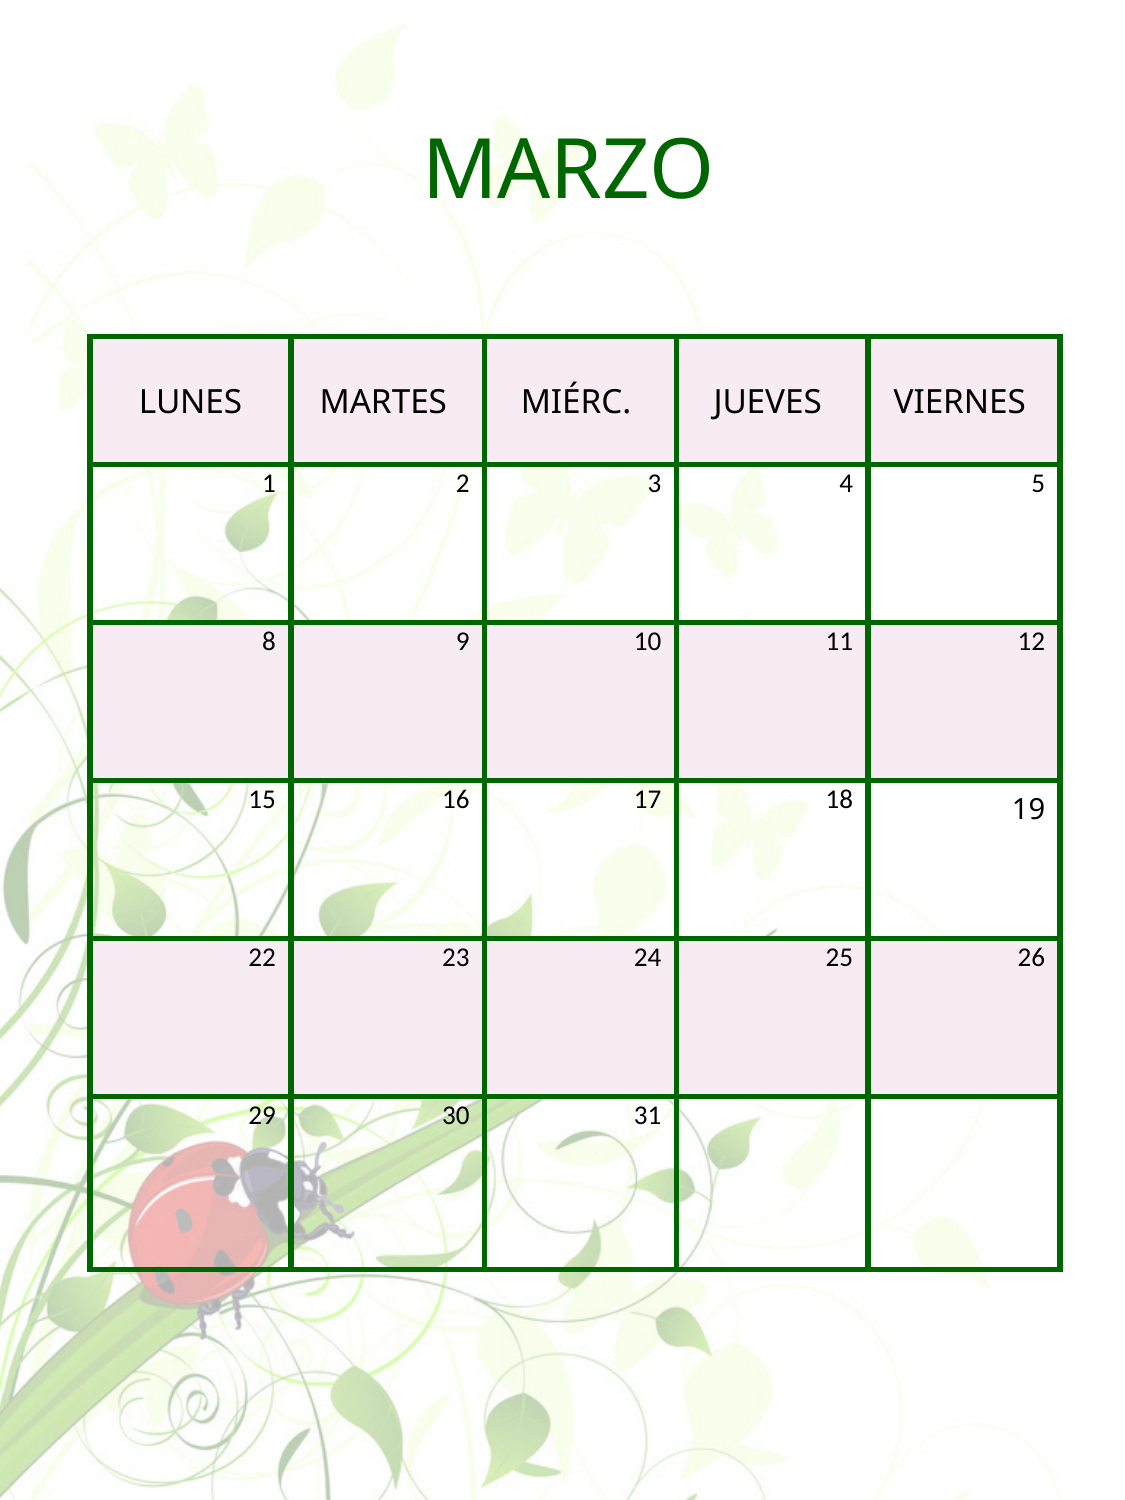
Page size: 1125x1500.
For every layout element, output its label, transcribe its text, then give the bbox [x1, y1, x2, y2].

table_cell 24 [487, 941, 674, 1094]
table_cell 12 [871, 625, 1057, 778]
table_cell 23 [294, 941, 482, 1094]
text_box MARZO [207, 112, 929, 231]
table_cell 22 [93, 941, 288, 1094]
table_cell 11 [679, 625, 865, 778]
table_cell 26 [871, 941, 1057, 1094]
table_cell 4 [679, 467, 865, 620]
table_cell 9 [294, 625, 482, 778]
table_cell 3 [487, 467, 674, 620]
table_header LUNES [93, 339, 288, 462]
table_cell 2 [294, 467, 482, 620]
table_cell 16 [294, 783, 482, 936]
table_cell 15 [93, 783, 288, 936]
table_header VIERNES [871, 339, 1057, 462]
table_cell 25 [679, 941, 865, 1094]
table_cell 10 [487, 625, 674, 778]
table_cell [679, 1099, 865, 1267]
table_cell 29 [93, 1099, 288, 1267]
table_header JUEVES [679, 339, 865, 462]
table_cell 19 [871, 783, 1057, 936]
picture [0, 0, 1125, 1500]
table_cell 5 [871, 467, 1057, 620]
table_header MIÉRC. [487, 339, 674, 462]
table_cell 8 [93, 625, 288, 778]
table_cell [871, 1099, 1057, 1267]
table_header MARTES [294, 339, 482, 462]
table_cell 18 [679, 783, 865, 936]
table_cell 30 [294, 1099, 482, 1267]
table_cell 31 [487, 1099, 674, 1267]
table_cell 1 [93, 467, 288, 620]
table_cell 17 [487, 783, 674, 936]
